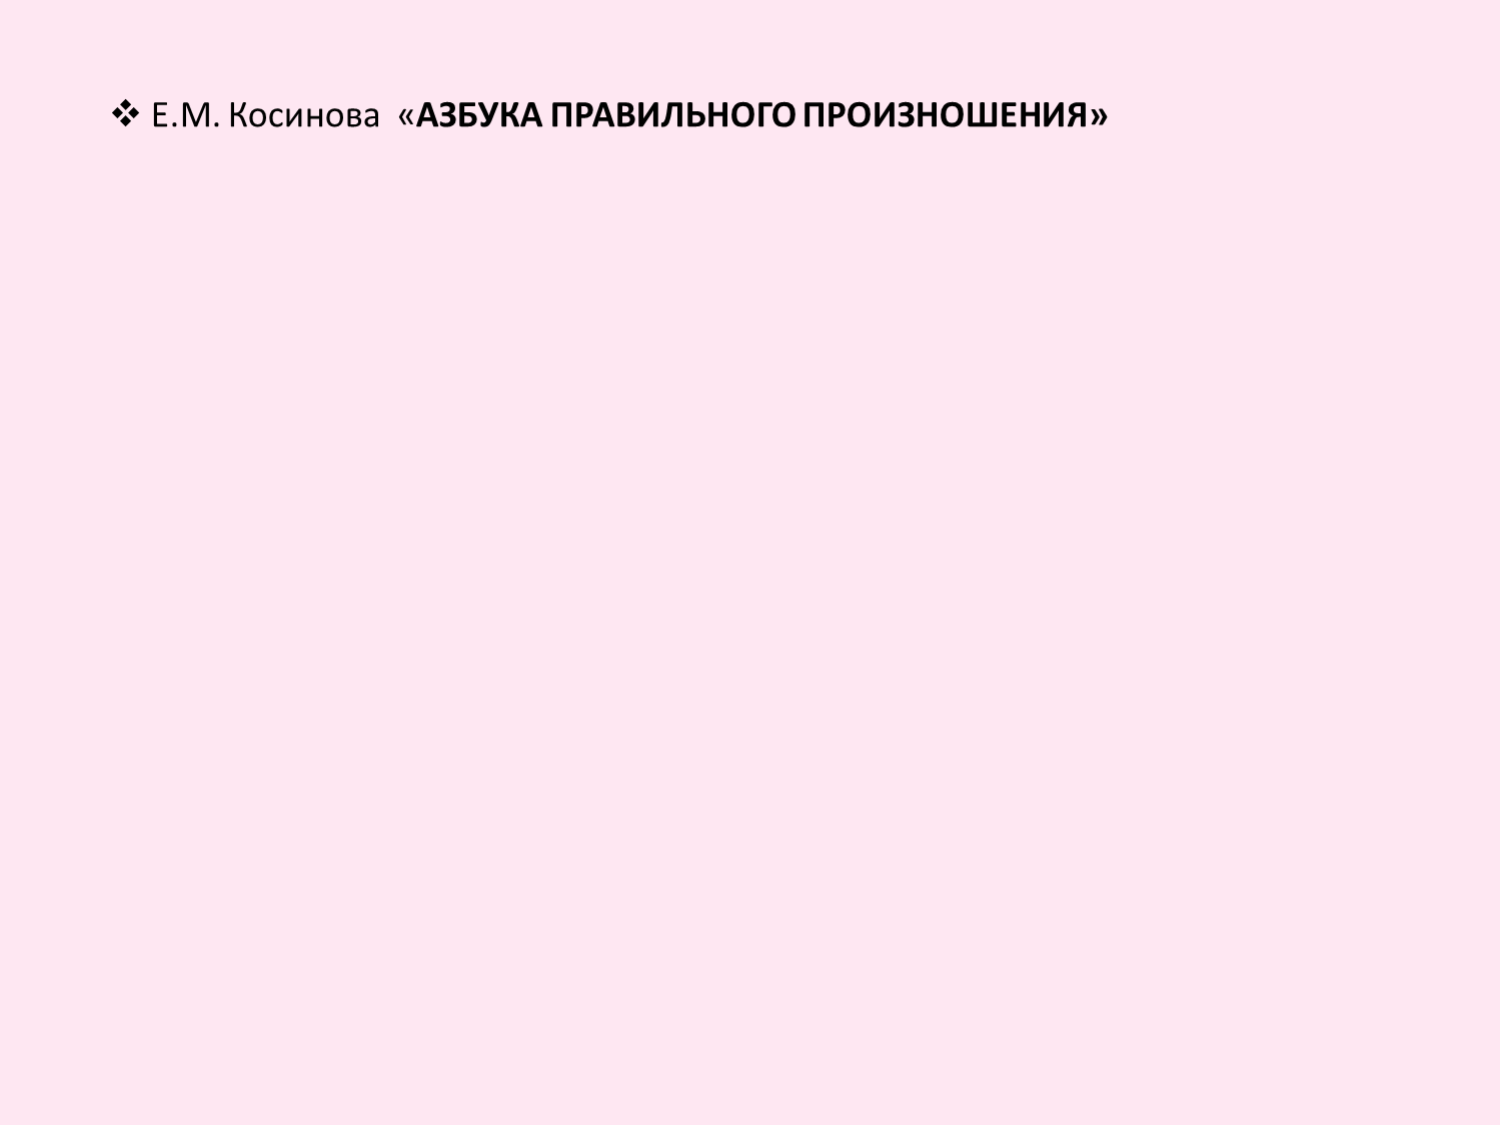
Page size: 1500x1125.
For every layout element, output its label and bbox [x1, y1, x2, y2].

picture [87, 77, 1500, 191]
